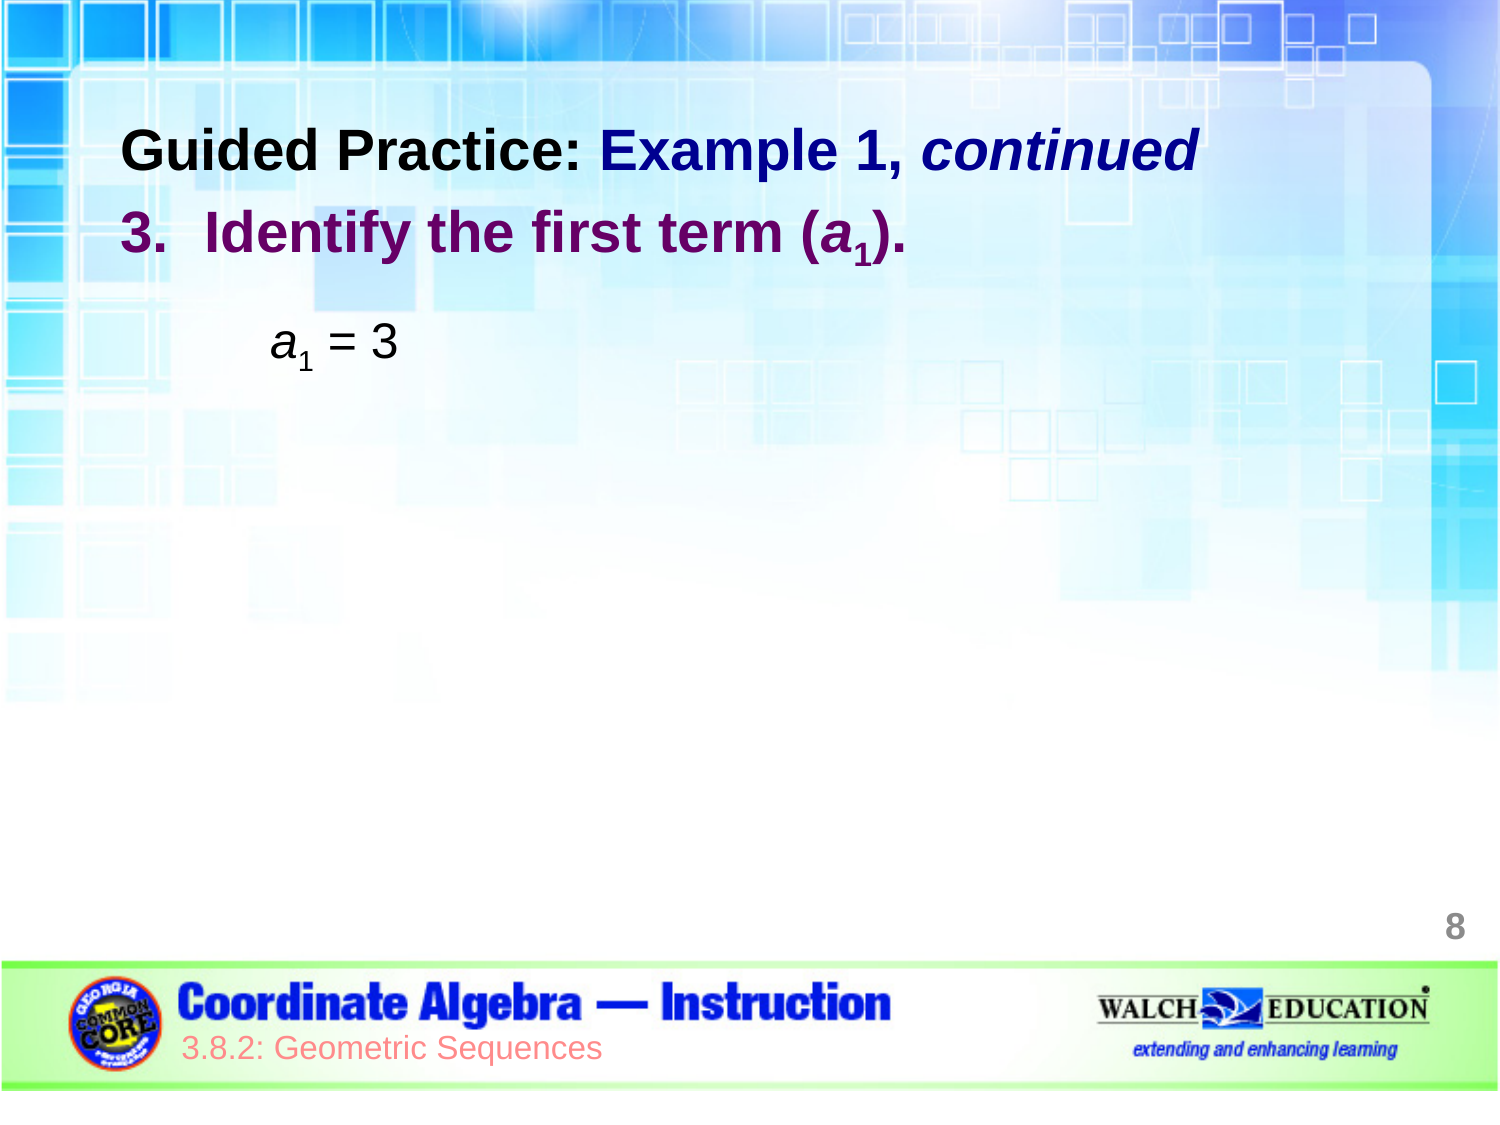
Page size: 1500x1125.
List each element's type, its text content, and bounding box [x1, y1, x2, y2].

slide_number 8 [1361, 901, 1481, 949]
subtitle Guided Practice: Example 1, continued Identify the first term (a1). a1 = 3 [105, 105, 1394, 925]
picture [1, 0, 1500, 1091]
footer 3.8.2: Geometric Sequences [166, 1024, 1080, 1069]
